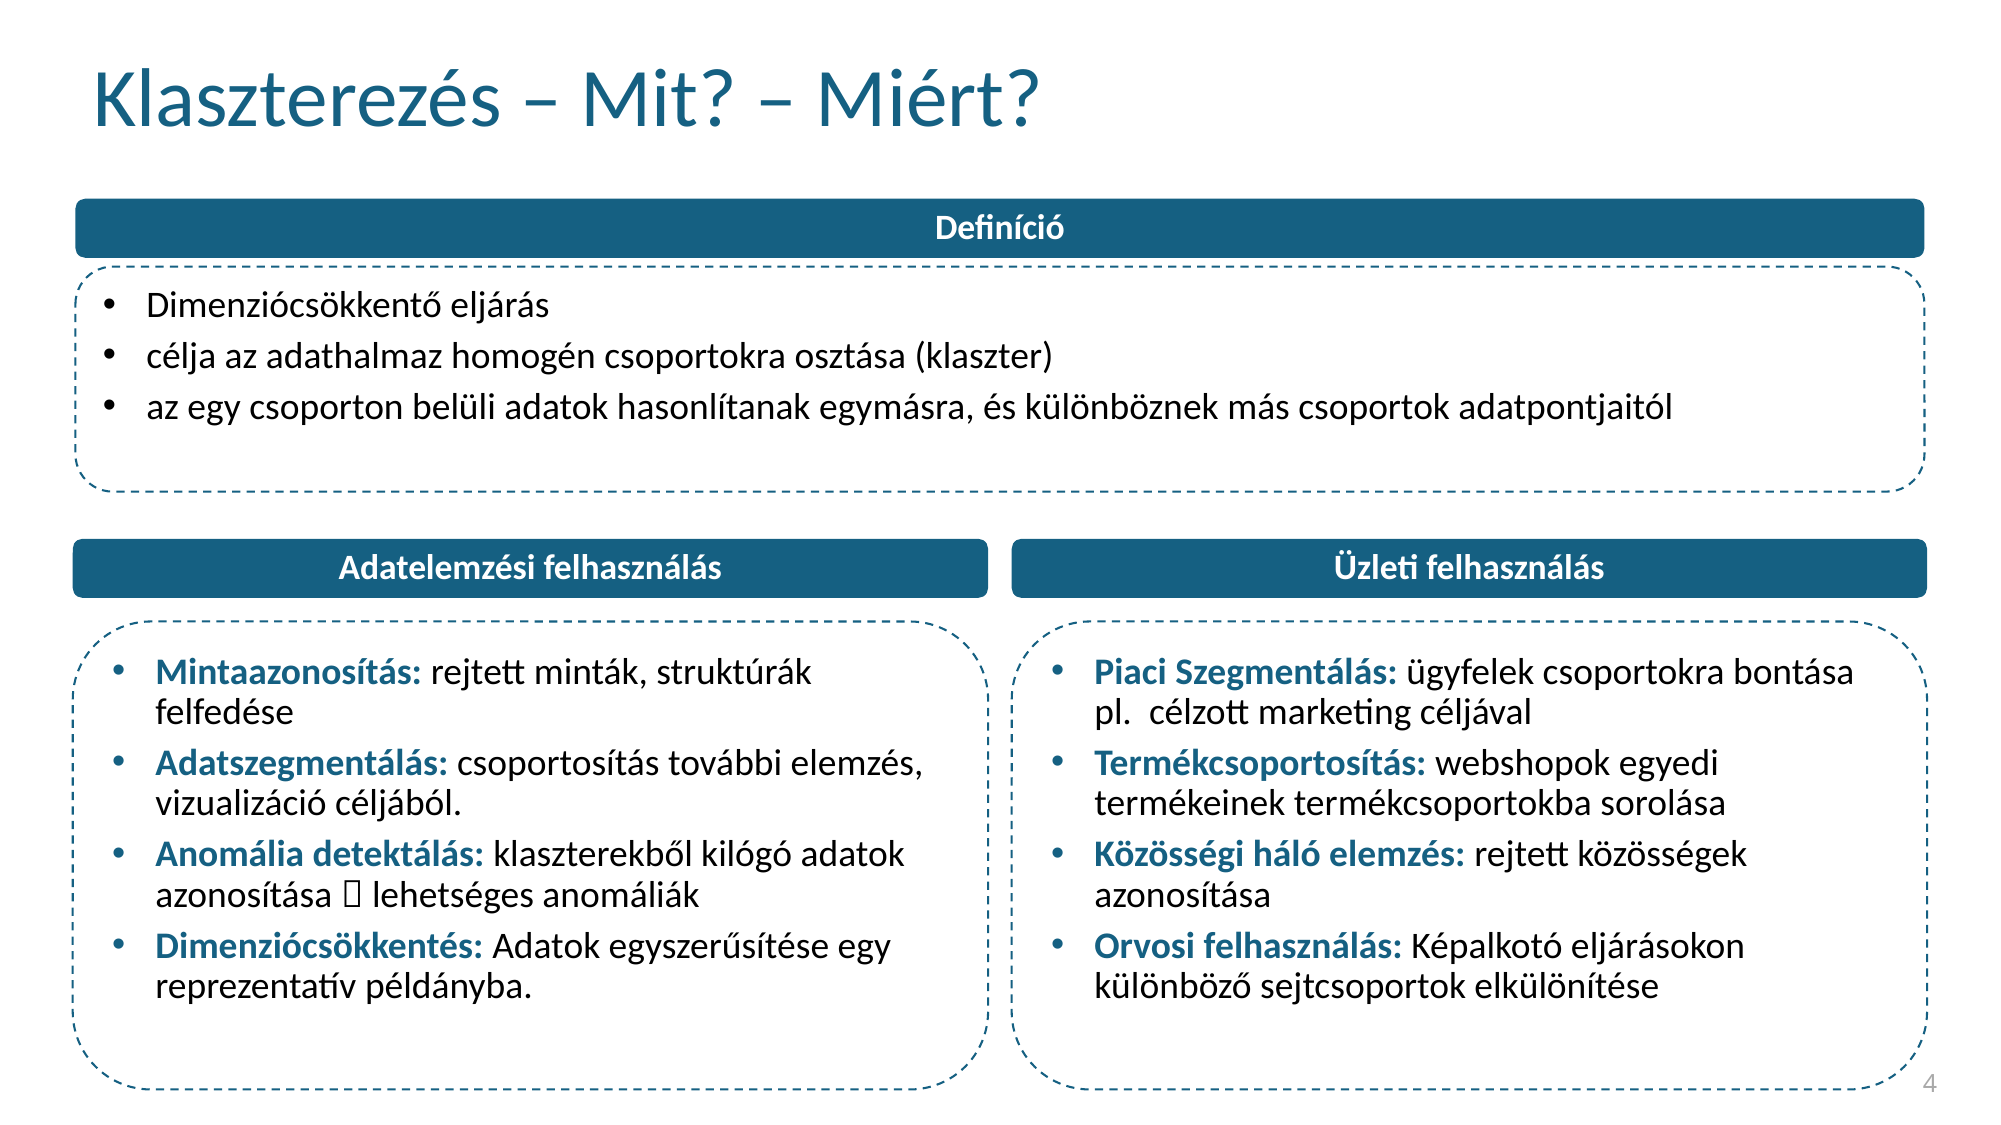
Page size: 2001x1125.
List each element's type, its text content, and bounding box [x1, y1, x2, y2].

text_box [72, 538, 989, 1091]
title Klaszterezés – Mit? – Miért? [78, 59, 1755, 140]
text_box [74, 198, 1925, 493]
slide_number 4 [1772, 1062, 1953, 1107]
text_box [1011, 538, 1928, 1091]
